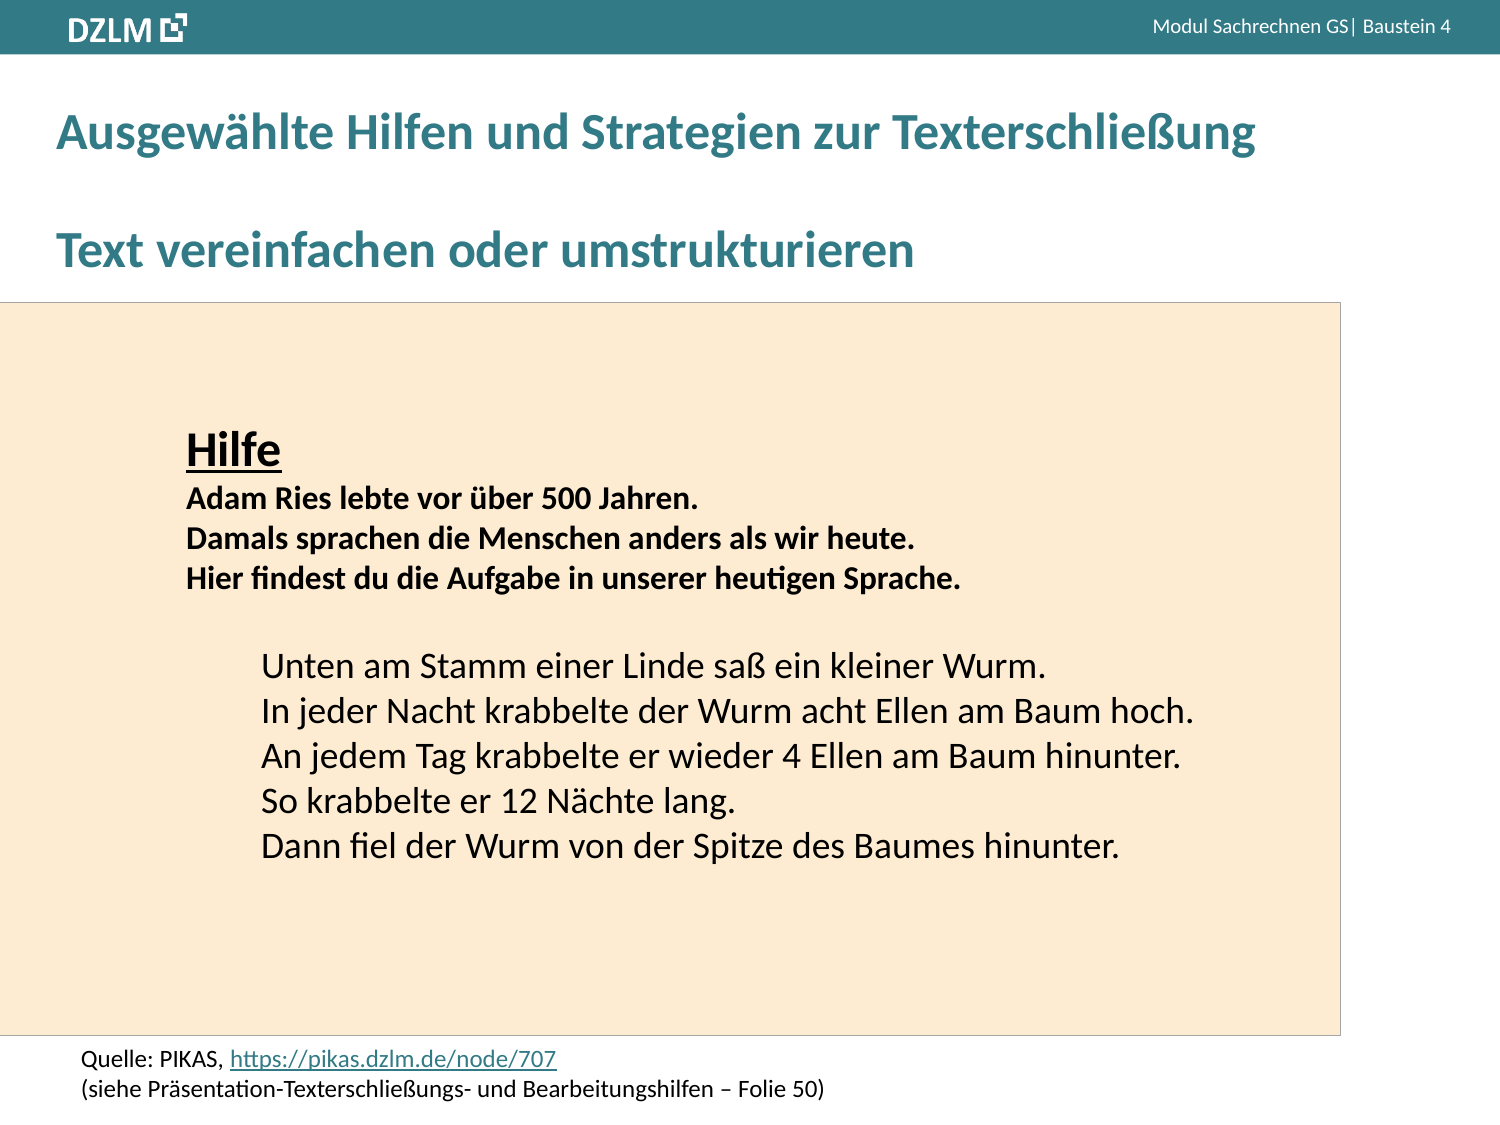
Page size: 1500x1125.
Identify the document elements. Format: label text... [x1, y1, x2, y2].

text_box Text vereinfachen oder umstrukturieren [41, 208, 1179, 286]
text_box Ausgewählte Hilfen und Strategien zur Texterschließung [41, 89, 1500, 171]
text_box [0, 301, 1343, 1037]
text_box Hilfe Adam Ries lebte vor über 500 Jahren. Damals sprachen die Menschen anders als wir heute. Hier findest du die Aufgabe in unserer heutigen Sprache. Unten am Stamm einer Linde saß ein kleiner Wurm. In jeder Nacht krabbelte der Wurm acht Ellen am Baum hoch. An jedem Tag krabbelte er wieder 4 Ellen am Baum hinunter. So krabbelte er 12 Nächte lang. Dann fiel der Wurm von der Spitze des Baumes hinunter. [171, 408, 1332, 1001]
text_box Quelle: PIKAS, https://pikas.dzlm.de/node/707 (siehe Präsentation-Texterschließungs- und Bearbeitungshilfen – Folie 50) [66, 1035, 1437, 1125]
